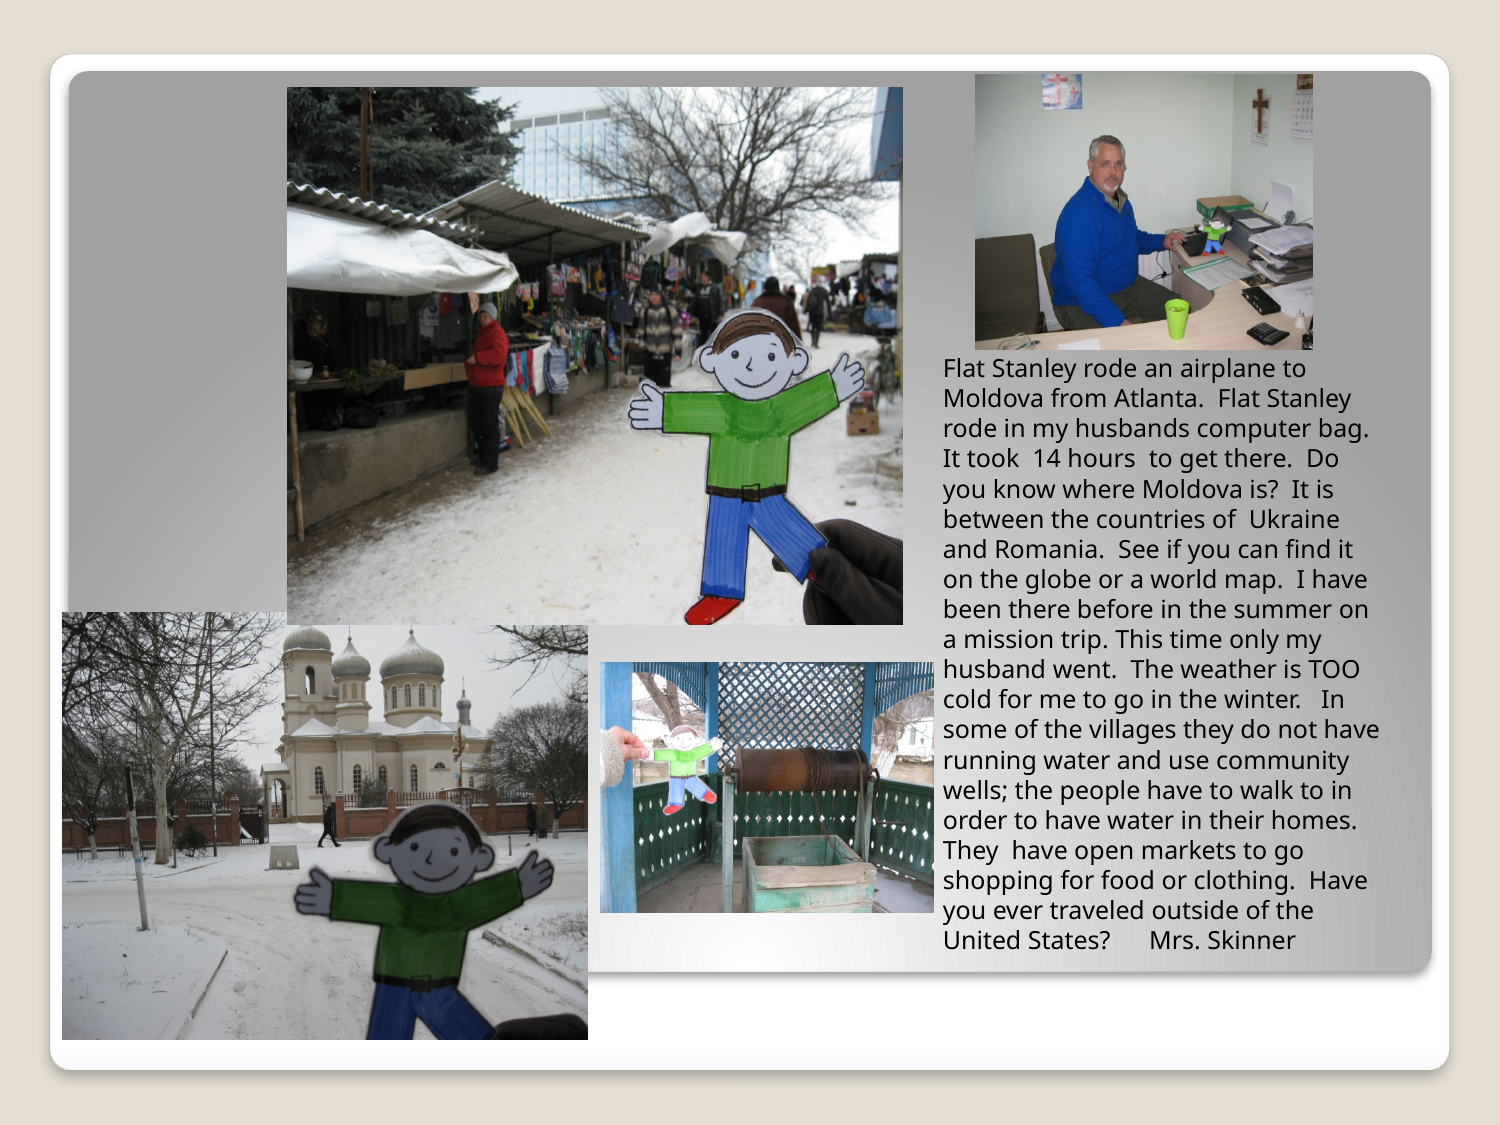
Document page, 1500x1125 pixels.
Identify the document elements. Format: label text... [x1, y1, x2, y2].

picture [974, 74, 1313, 351]
list Flat Stanley rode an airplane to Moldova from Atlanta. Flat Stanley rode in my husbands computer bag. It took 14 hours to get there. Do you know where Moldova is? It is between the countries of Ukraine and Romania. See if you can find it on the globe or a world map. I have been there before in the summer on a mission trip. This time only my husband went. The weather is TOO cold for me to go in the winter. In some of the villages they do not have running water and use community wells; the people have to walk to in order to have water in their homes. They have open markets to go shopping for food or clothing. Have you ever traveled outside of the United States? Mrs. Skinner [924, 337, 1400, 978]
picture [287, 87, 903, 626]
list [62, 612, 588, 1040]
picture [599, 662, 934, 913]
